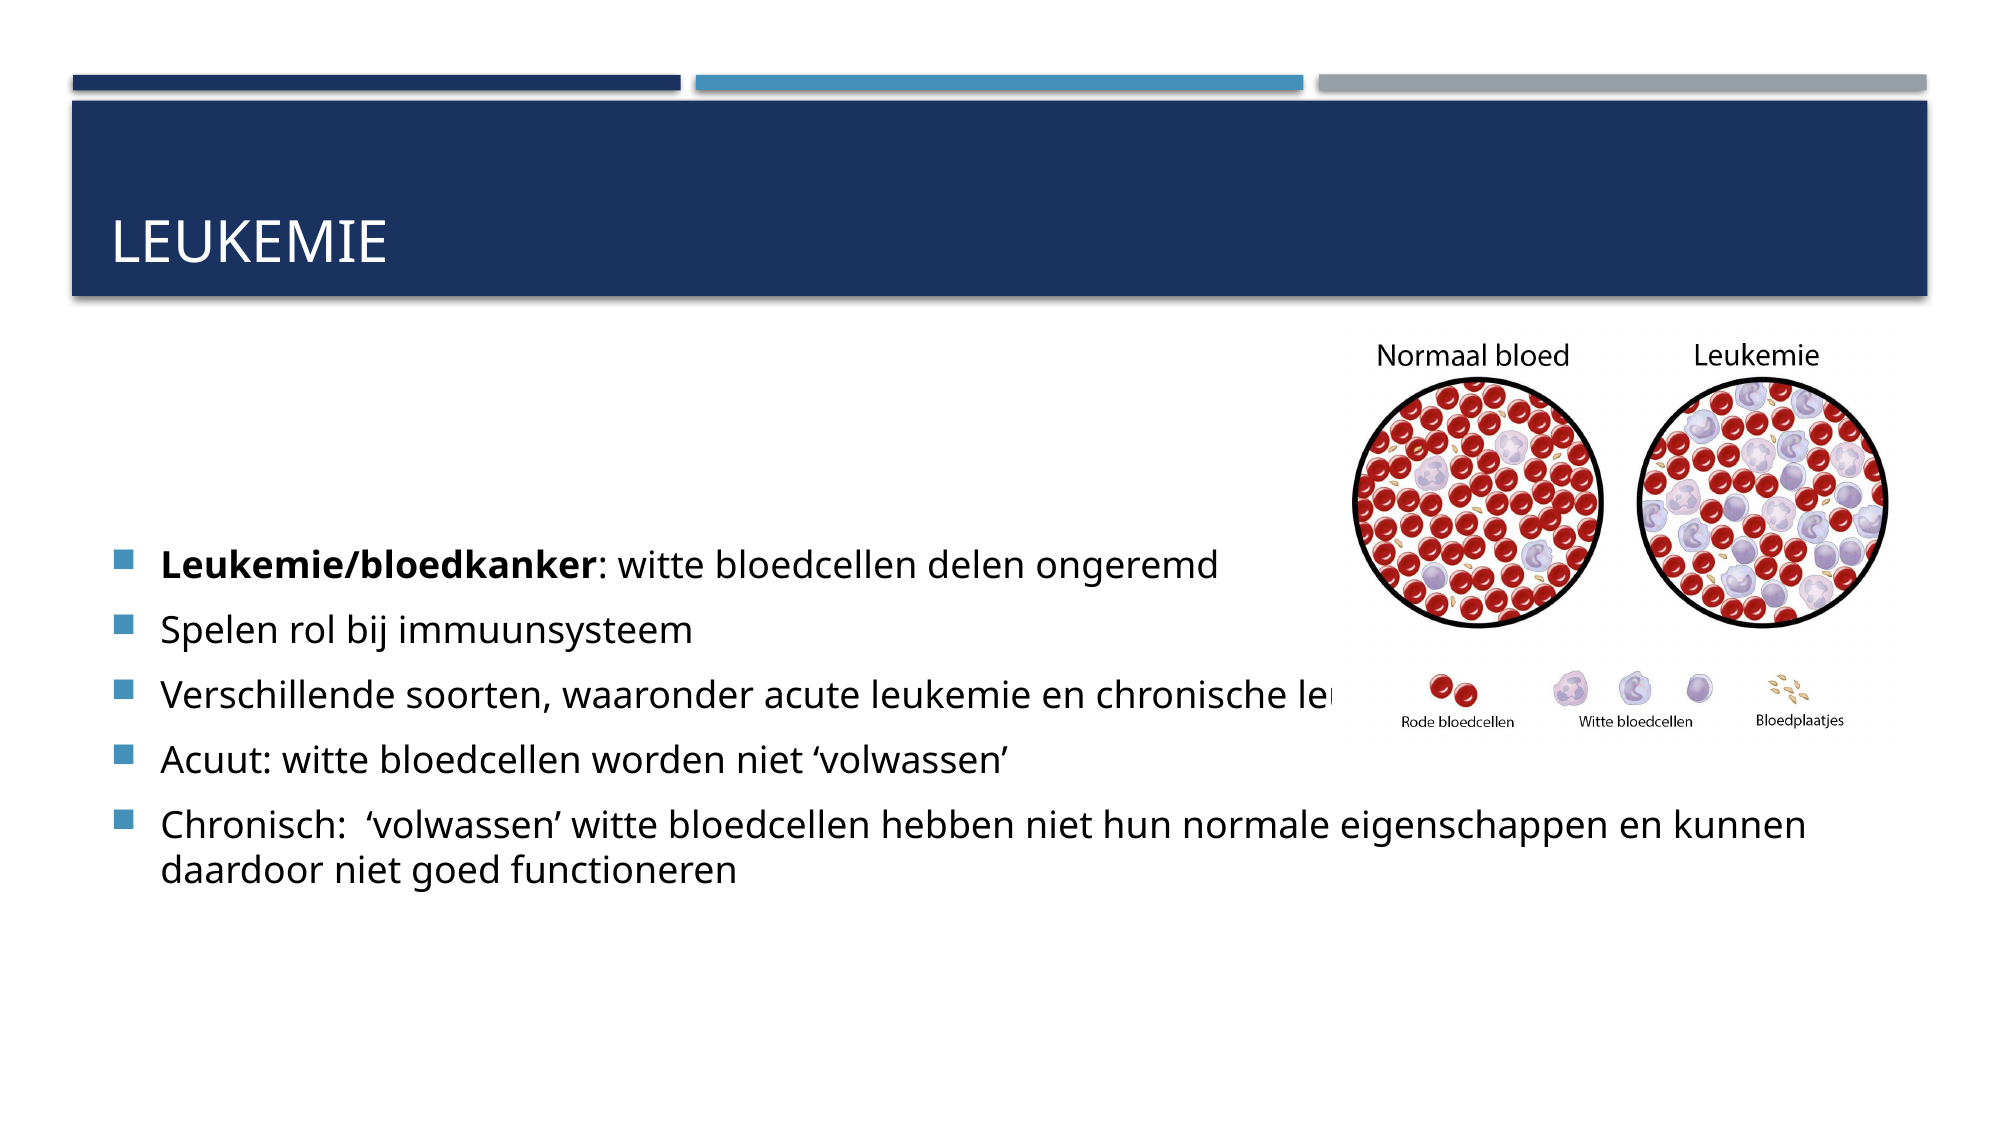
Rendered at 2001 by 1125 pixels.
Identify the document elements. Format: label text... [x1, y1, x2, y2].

picture [1332, 326, 1906, 751]
list Leukemie/bloedkanker: witte bloedcellen delen ongeremd Spelen rol bij immuunsysteem Verschillende soorten, waaronder acute leukemie en chronische leukemie Acuut: witte bloedcellen worden niet ‘volwassen’ Chronisch: ‘volwassen’ witte bloedcellen hebben niet hun normale eigenschappen en kunnen daardoor niet goed functioneren [95, 357, 1905, 1010]
title leukemie [95, 115, 1905, 282]
